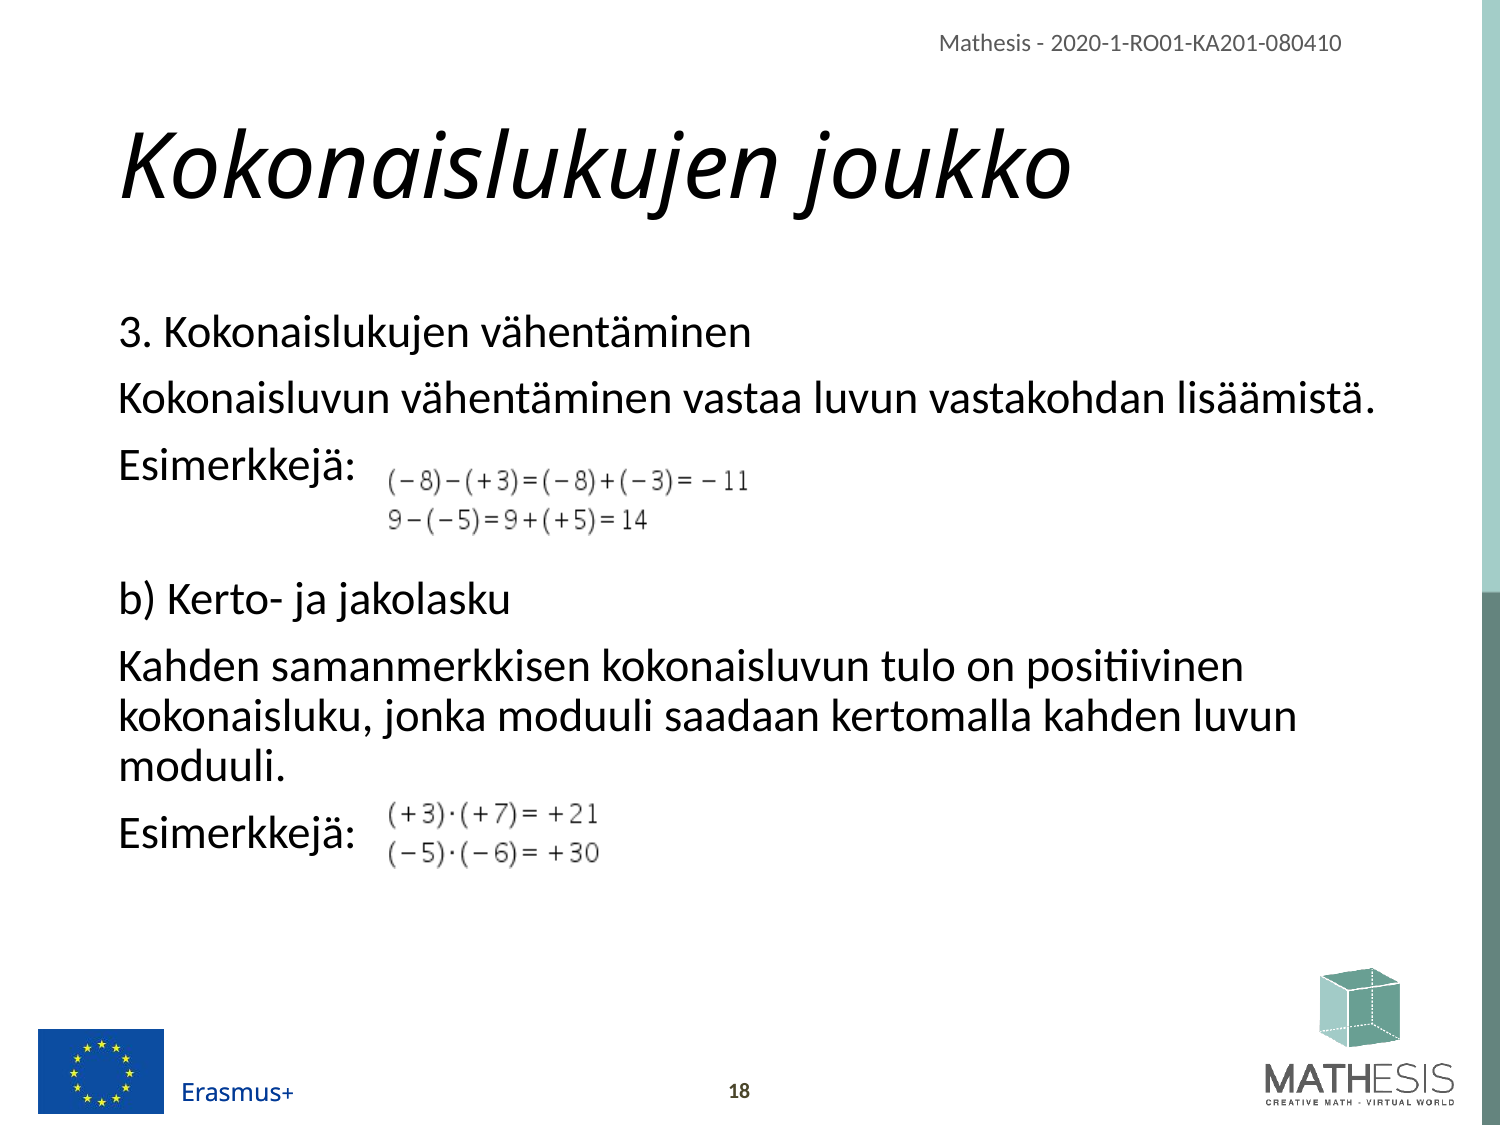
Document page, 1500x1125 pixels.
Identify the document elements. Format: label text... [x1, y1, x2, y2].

picture [388, 461, 750, 536]
picture [38, 1029, 164, 1114]
list 3. Kokonaislukujen vähentäminen Kokonaisluvun vähentäminen vastaa luvun vastakohdan lisäämistä. Esimerkkejä: b) Kerto- ja jakolasku Kahden samanmerkkisen kokonaisluvun tulo on positiivinen kokonaisluku, jonka moduuli saadaan kertomalla kahden luvun moduuli. Esimerkkejä: [103, 299, 1397, 918]
picture [388, 794, 600, 869]
title Kokonaislukujen joukko [103, 59, 1397, 278]
